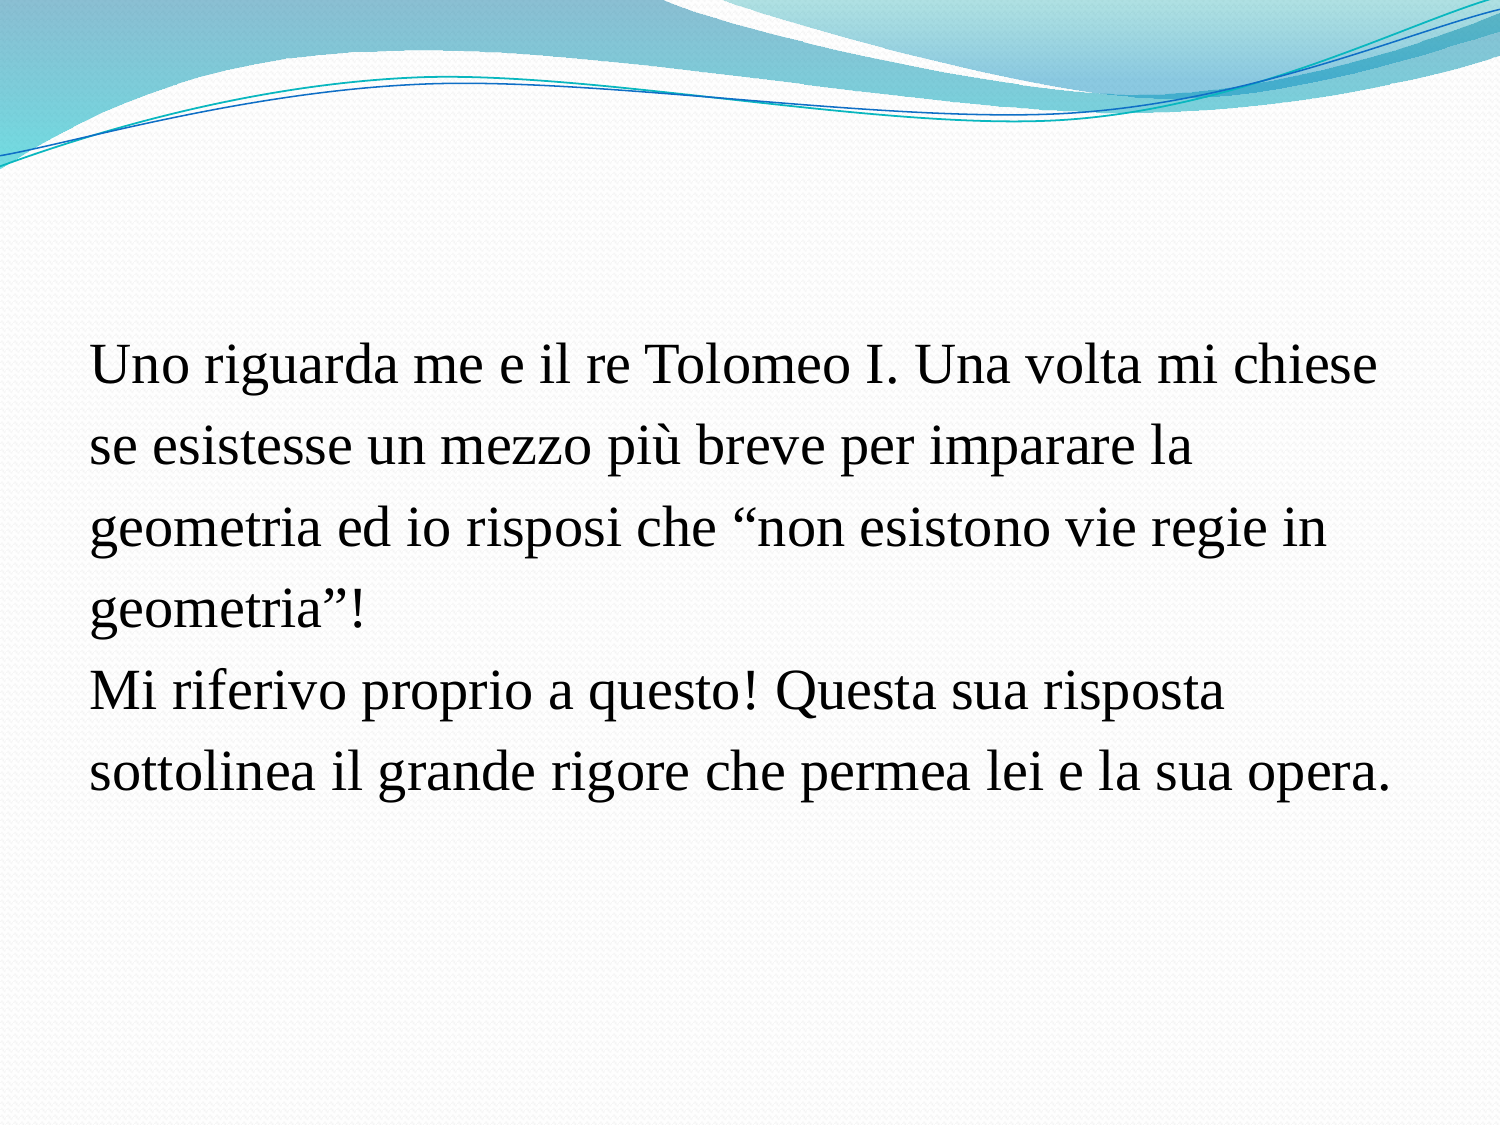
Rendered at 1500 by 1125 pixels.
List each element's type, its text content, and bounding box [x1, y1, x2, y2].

list Uno riguarda me e il re Tolomeo I. Una volta mi chiese se esistesse un mezzo più breve per imparare la geometria ed io risposi che “non esistono vie regie in geometria”! Mi riferivo proprio a questo! Questa sua risposta sottolinea il grande rigore che permea lei e la sua opera. [75, 317, 1425, 1038]
